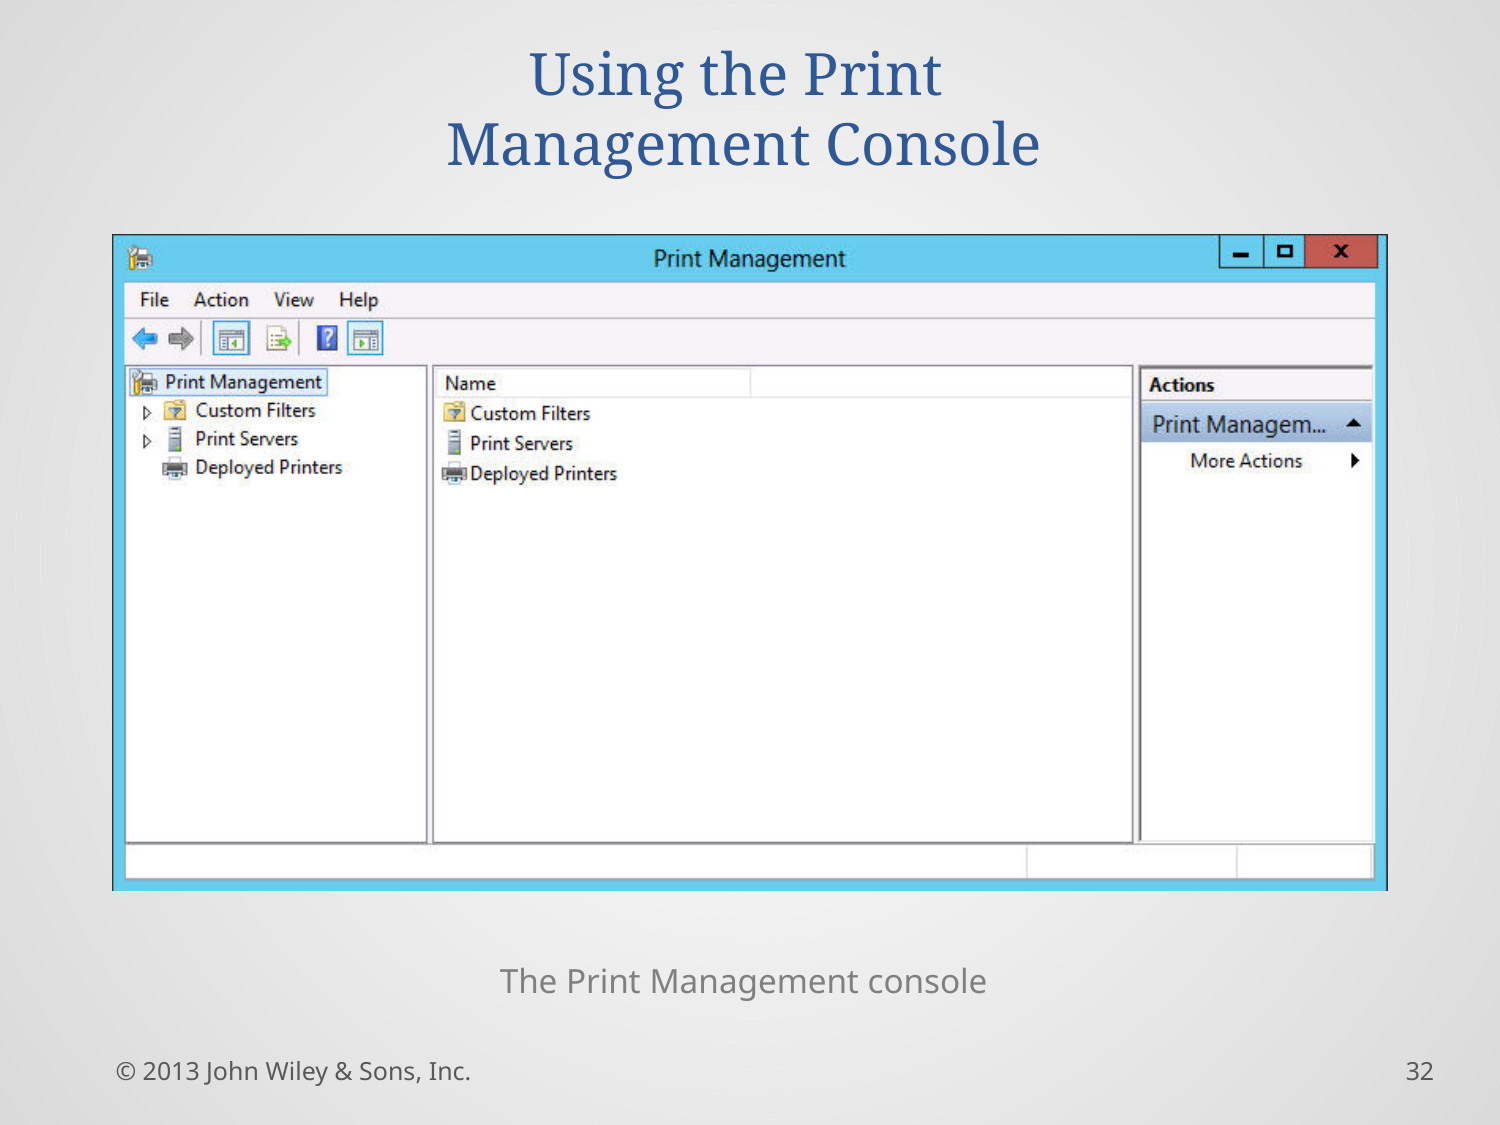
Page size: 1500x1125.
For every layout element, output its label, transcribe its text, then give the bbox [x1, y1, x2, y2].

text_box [112, 233, 1388, 954]
slide_number 32 [1401, 1042, 1494, 1103]
footer © 2013 John Wiley & Sons, Inc. [108, 1042, 576, 1103]
title Using the Print Management Console [275, 37, 1213, 185]
list The Print Management console [275, 963, 1213, 1041]
